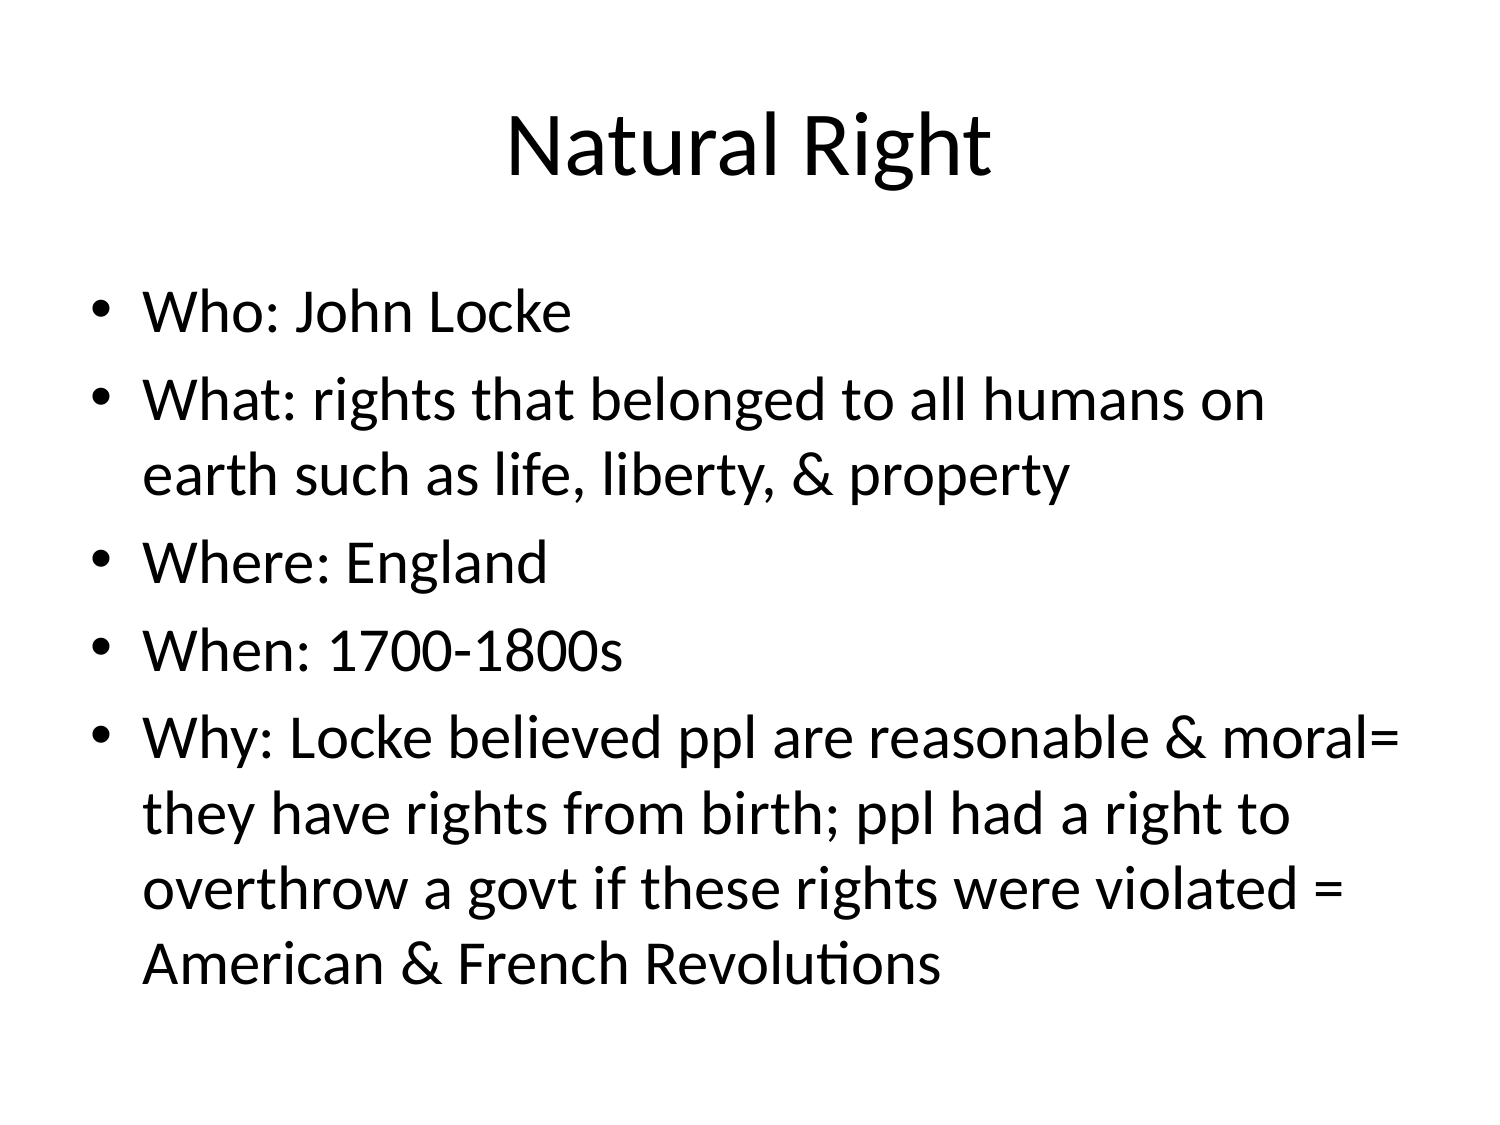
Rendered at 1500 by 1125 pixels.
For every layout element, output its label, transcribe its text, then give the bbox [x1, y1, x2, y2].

title Natural Right [75, 45, 1425, 233]
list Who: John Locke What: rights that belonged to all humans on earth such as life, liberty, & property Where: England When: 1700-1800s Why: Locke believed ppl are reasonable & moral= they have rights from birth; ppl had a right to overthrow a govt if these rights were violated = American & French Revolutions [75, 262, 1425, 1005]
